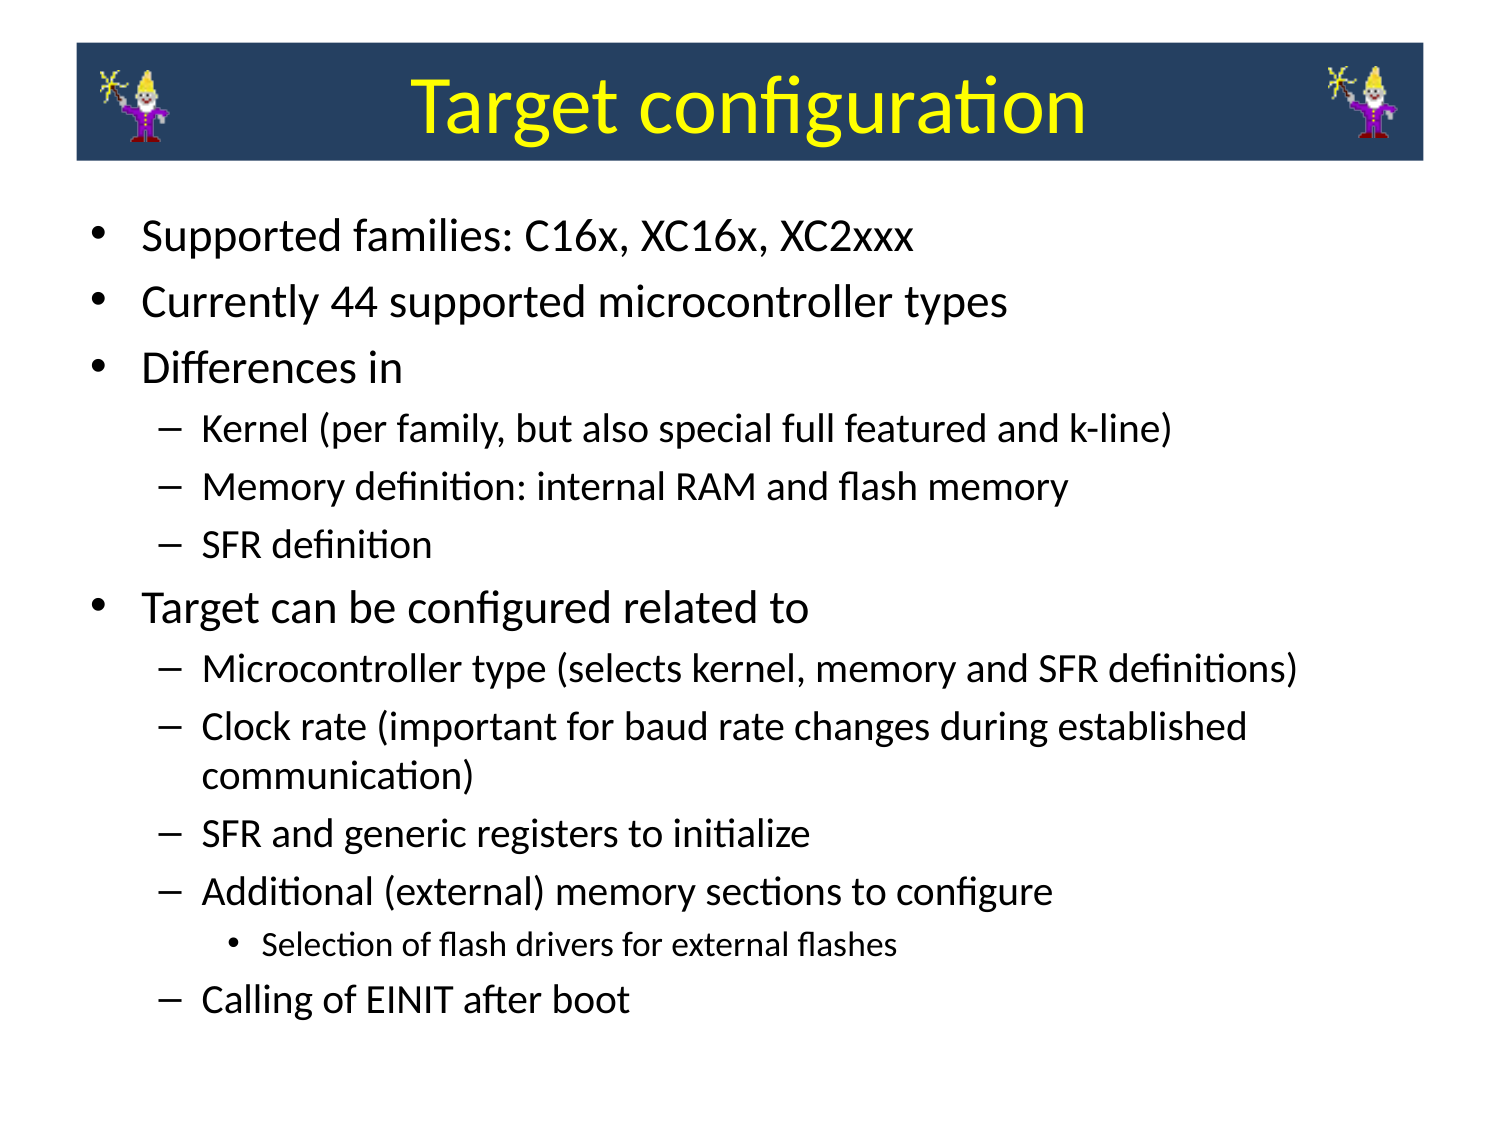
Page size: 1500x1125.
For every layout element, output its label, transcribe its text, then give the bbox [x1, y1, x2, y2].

list Supported families: C16x, XC16x, XC2xxx Currently 44 supported microcontroller types Differences in Kernel (per family, but also special full featured and k-line) Memory definition: internal RAM and flash memory SFR definition Target can be configured related to Microcontroller type (selects kernel, memory and SFR definitions) Clock rate (important for baud rate changes during established communication) SFR and generic registers to initialize Additional (external) memory sections to configure Selection of flash drivers for external flashes Calling of EINIT after boot [75, 196, 1425, 1035]
title Target configuration [75, 42, 1425, 159]
